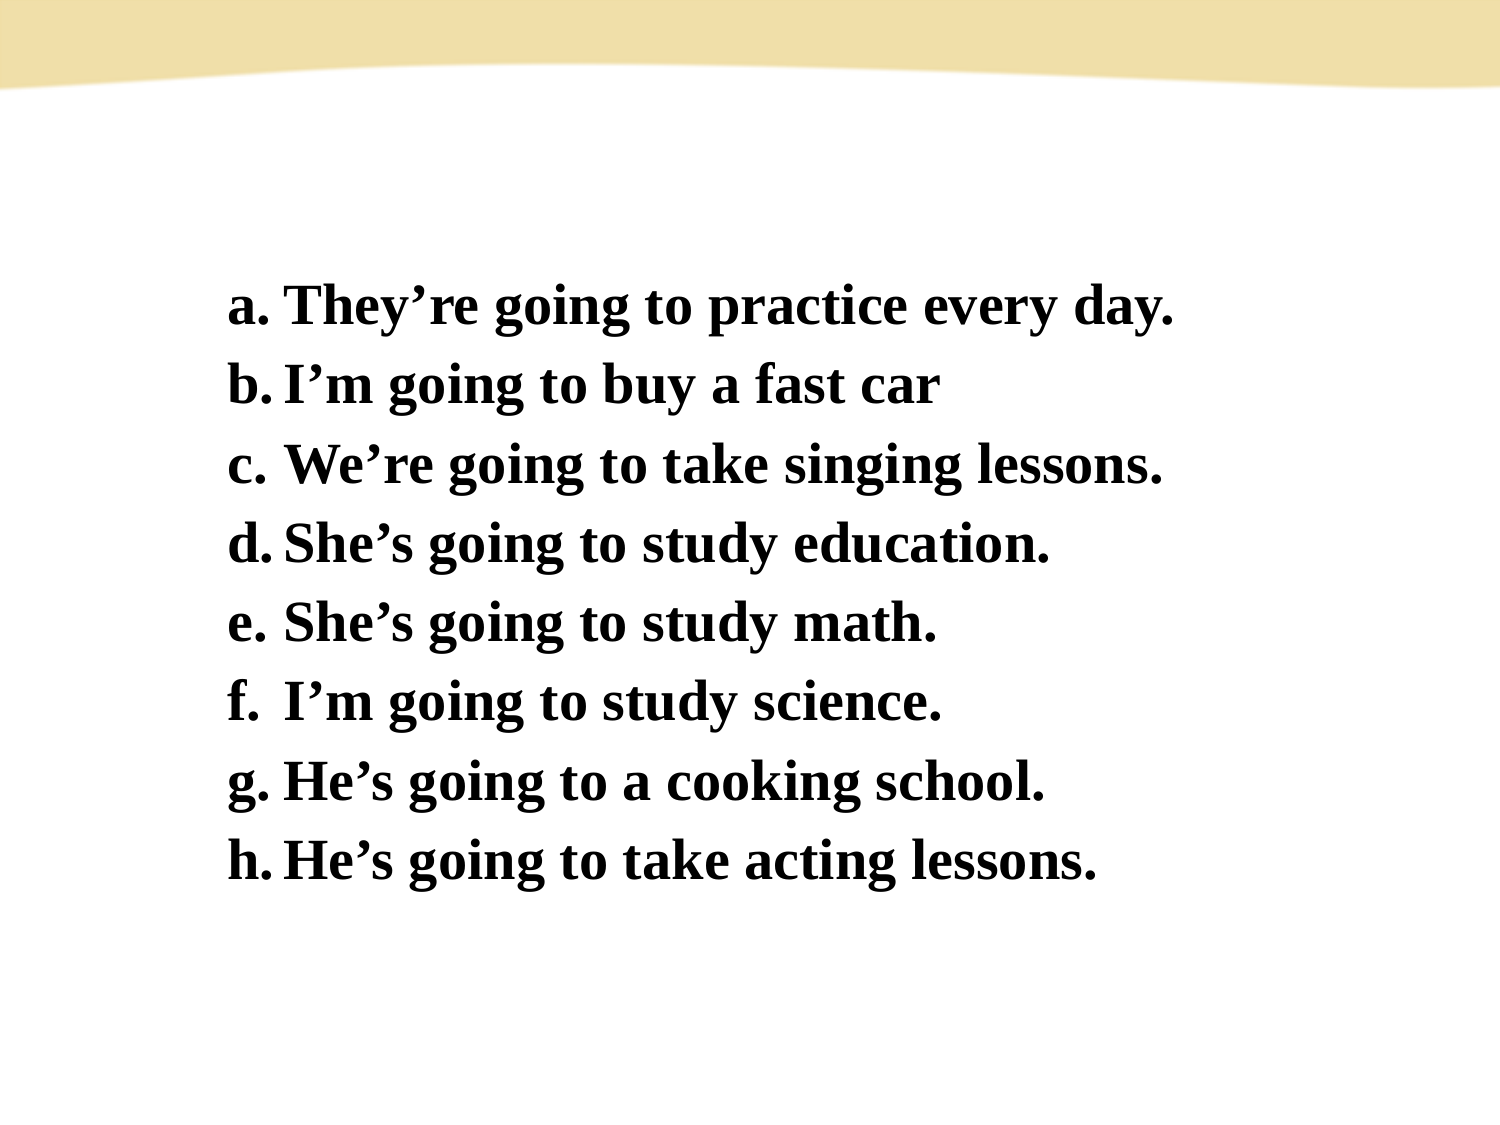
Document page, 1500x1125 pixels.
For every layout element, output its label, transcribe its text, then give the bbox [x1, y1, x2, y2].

picture [0, 0, 1500, 1125]
text_box They’re going to practice every day. I’m going to buy a fast car We’re going to take singing lessons. She’s going to study education. She’s going to study math. I’m going to study science. He’s going to a cooking school. He’s going to take acting lessons. [212, 249, 1363, 899]
